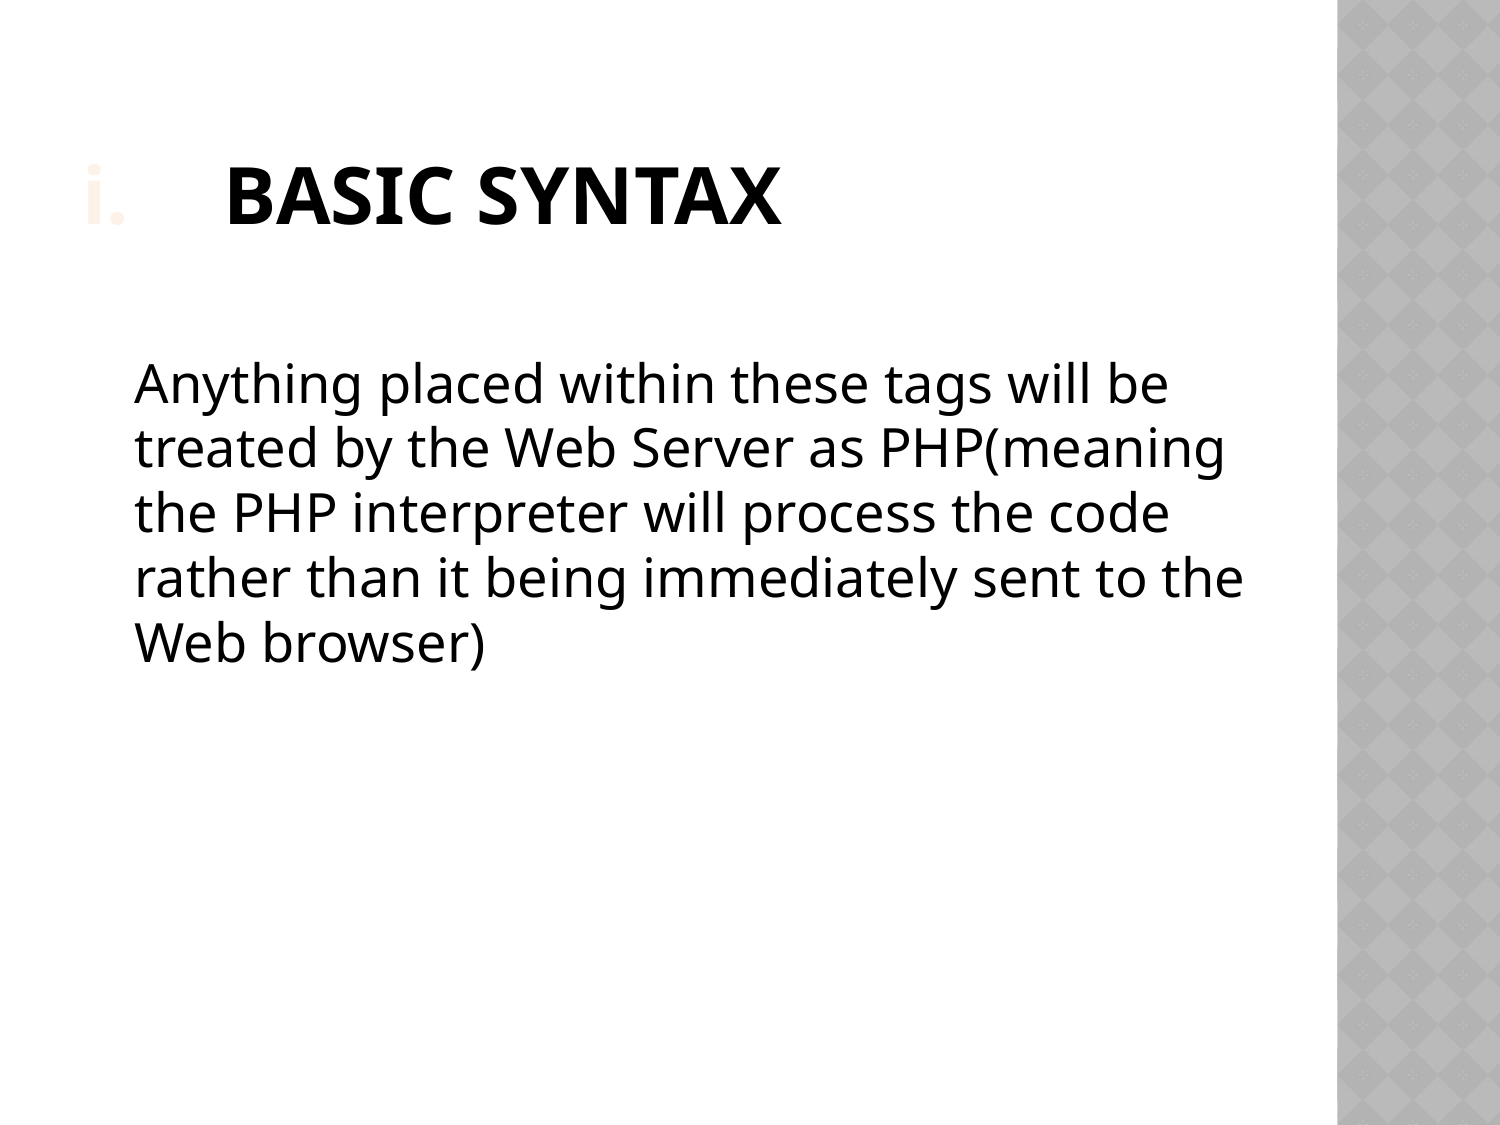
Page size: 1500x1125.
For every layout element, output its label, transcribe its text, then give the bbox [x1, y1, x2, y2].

list Anything placed within these tags will be treated by the Web Server as PHP(meaning the PHP interpreter will process the code rather than it being immediately sent to the Web browser) [75, 264, 1263, 1059]
title Basic Syntax [75, 52, 1263, 240]
